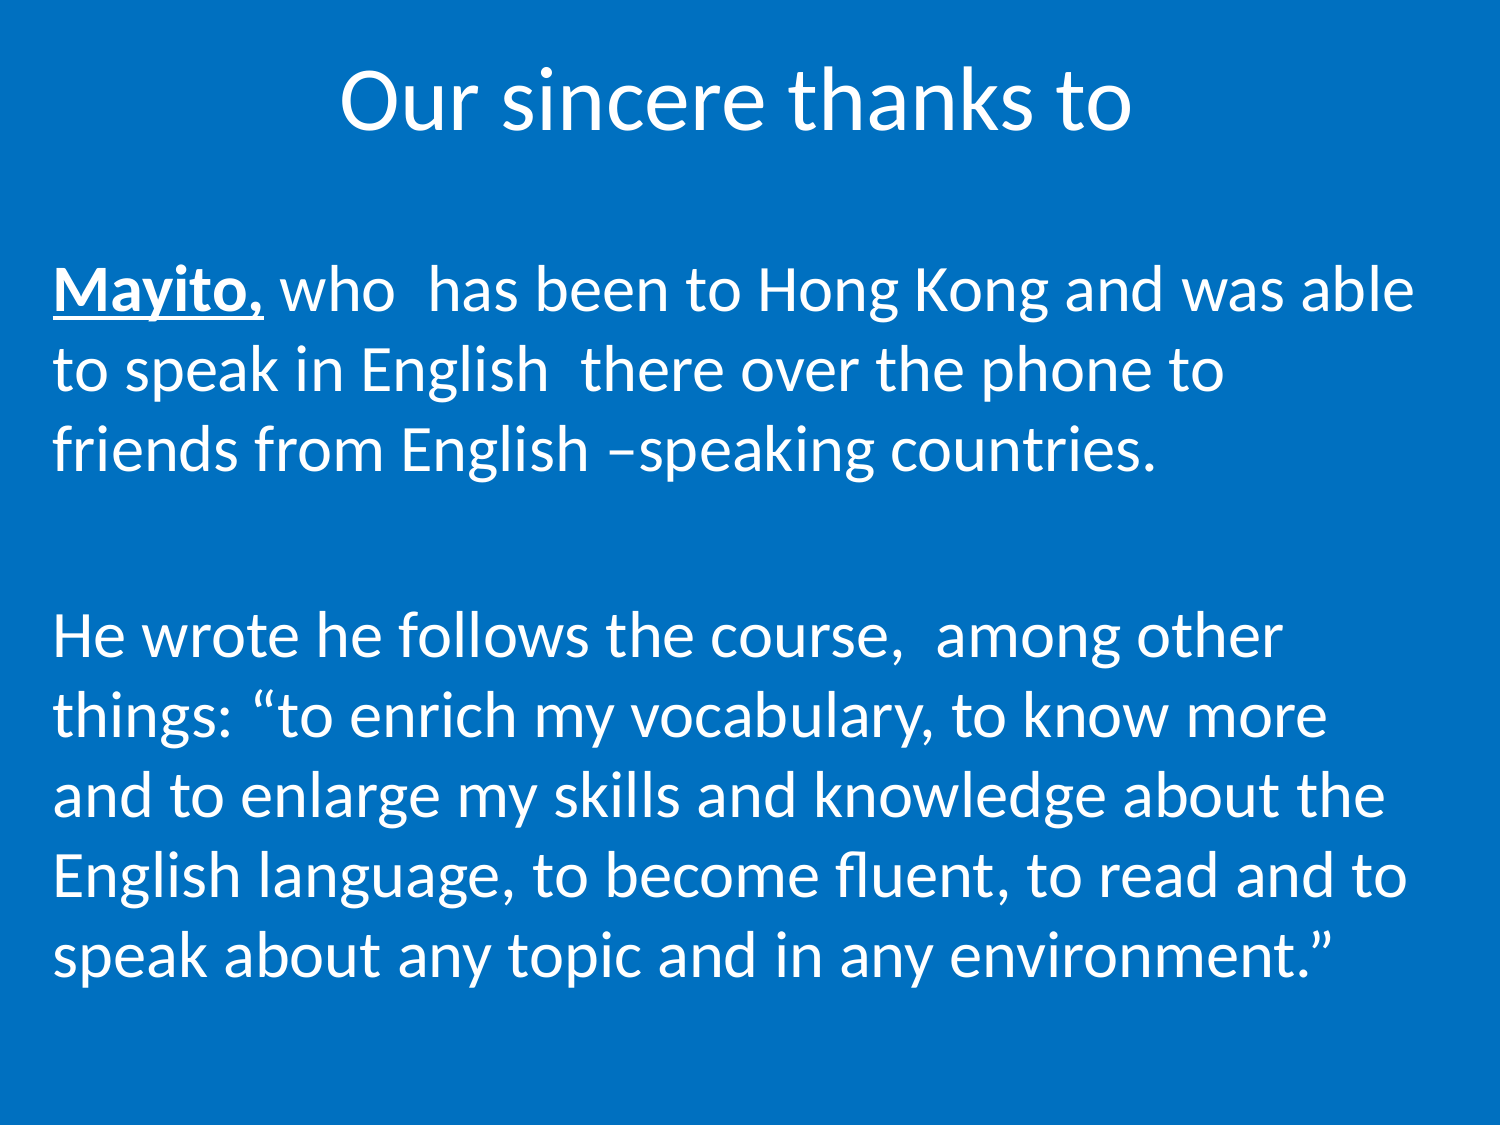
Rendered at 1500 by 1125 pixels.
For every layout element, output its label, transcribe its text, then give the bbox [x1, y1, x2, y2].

title Our sincere thanks to [62, 0, 1413, 188]
list Mayito, who has been to Hong Kong and was able to speak in English there over the phone to friends from English –speaking countries. He wrote he follows the course, among other things: “to enrich my vocabulary, to know more and to enlarge my skills and knowledge about the English language, to become fluent, to read and to speak about any topic and in any environment.” [37, 237, 1438, 1038]
